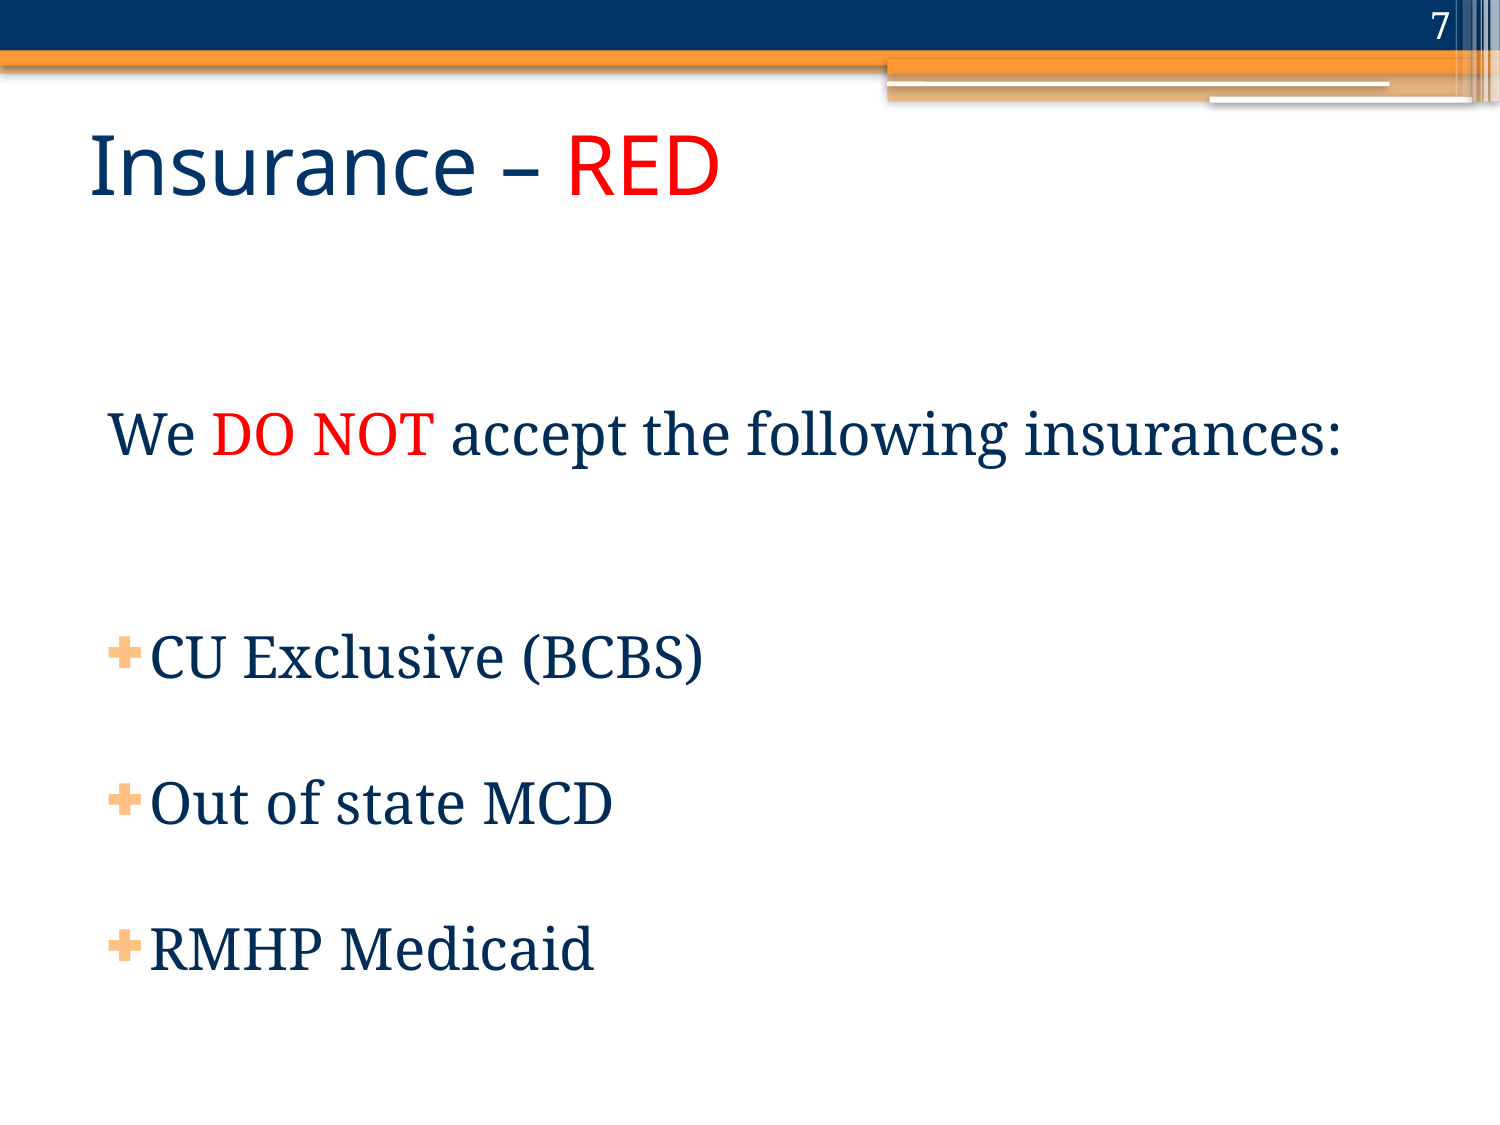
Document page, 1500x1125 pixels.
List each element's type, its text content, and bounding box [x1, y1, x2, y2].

slide_number 7 [1341, 0, 1466, 61]
list We DO NOT accept the following insurances: CU Exclusive (BCBS) Out of state MCD RMHP Medicaid [75, 237, 1425, 1079]
title Insurance – RED [75, 75, 1425, 237]
